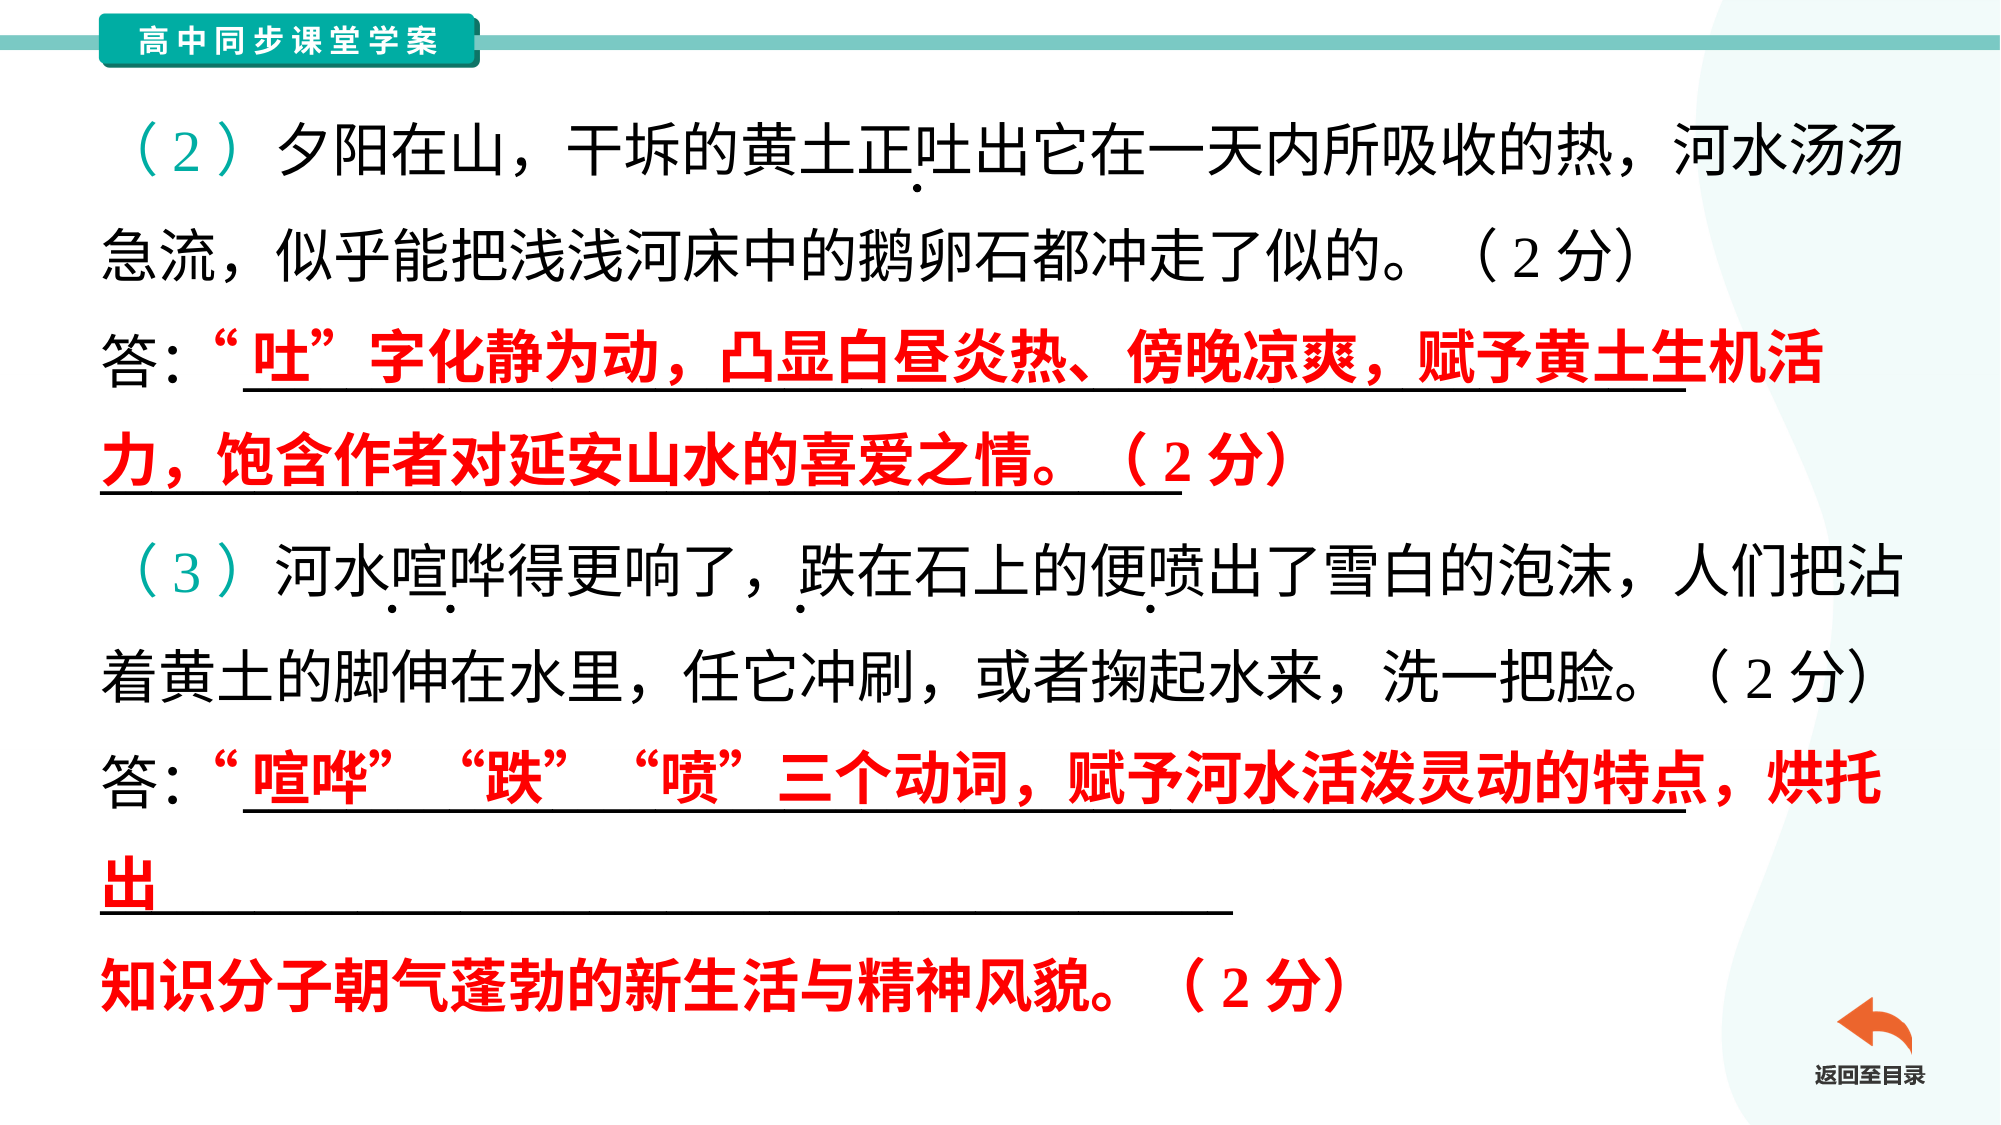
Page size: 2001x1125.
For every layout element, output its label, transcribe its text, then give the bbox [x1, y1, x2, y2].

picture [0, 0, 2000, 1125]
text_box [446, 604, 455, 614]
text_box “吐”字化静为动，凸显白昼炎热、傍晚凉爽，赋予黄土生机活 力，饱含作者对延安山水的喜爱之情。（2分） [100, 284, 1899, 482]
text_box “喧哗”“跌”“喷”三个动词，赋予河水活泼灵动的特点，烘托出 知识分子朝气蓬勃的新生活与精神风貌。（2分） [100, 705, 1899, 903]
text_box [387, 604, 397, 614]
text_box [1146, 604, 1155, 614]
text_box （3）河水喧哗得更响了，跌在石上的便喷出了雪白的泡沫，人们把沾 着黄土的脚伸在水里，任它冲刷，或者掬起水来，洗一把脸。（2分） 答： ________________________________________________________ ____________________________________________ [100, 497, 1899, 705]
text_box （3）河水喧哗得更响了，跌在石上的便喷出了雪白的泡沫，人们把沾 着黄土的脚伸在水里，任它冲刷，或者掬起水来，洗一把脸。（2分） 答： ________________________________________________________ ____________________________________________ [100, 903, 1899, 908]
text_box （2）夕阳在山，干坼的黄土正吐出它在一天内所吸收的热，河水汤汤 急流，似乎能把浅浅河床中的鹅卵石都冲走了似的。（2分） 答： ________________________________________________________ __________________________________________ [100, 482, 1899, 487]
text_box （2）夕阳在山，干坼的黄土正吐出它在一天内所吸收的热，河水汤汤 急流，似乎能把浅浅河床中的鹅卵石都冲走了似的。（2分） 答： ________________________________________________________ __________________________________________ [100, 76, 1899, 284]
text_box [912, 183, 922, 193]
text_box [796, 604, 805, 614]
